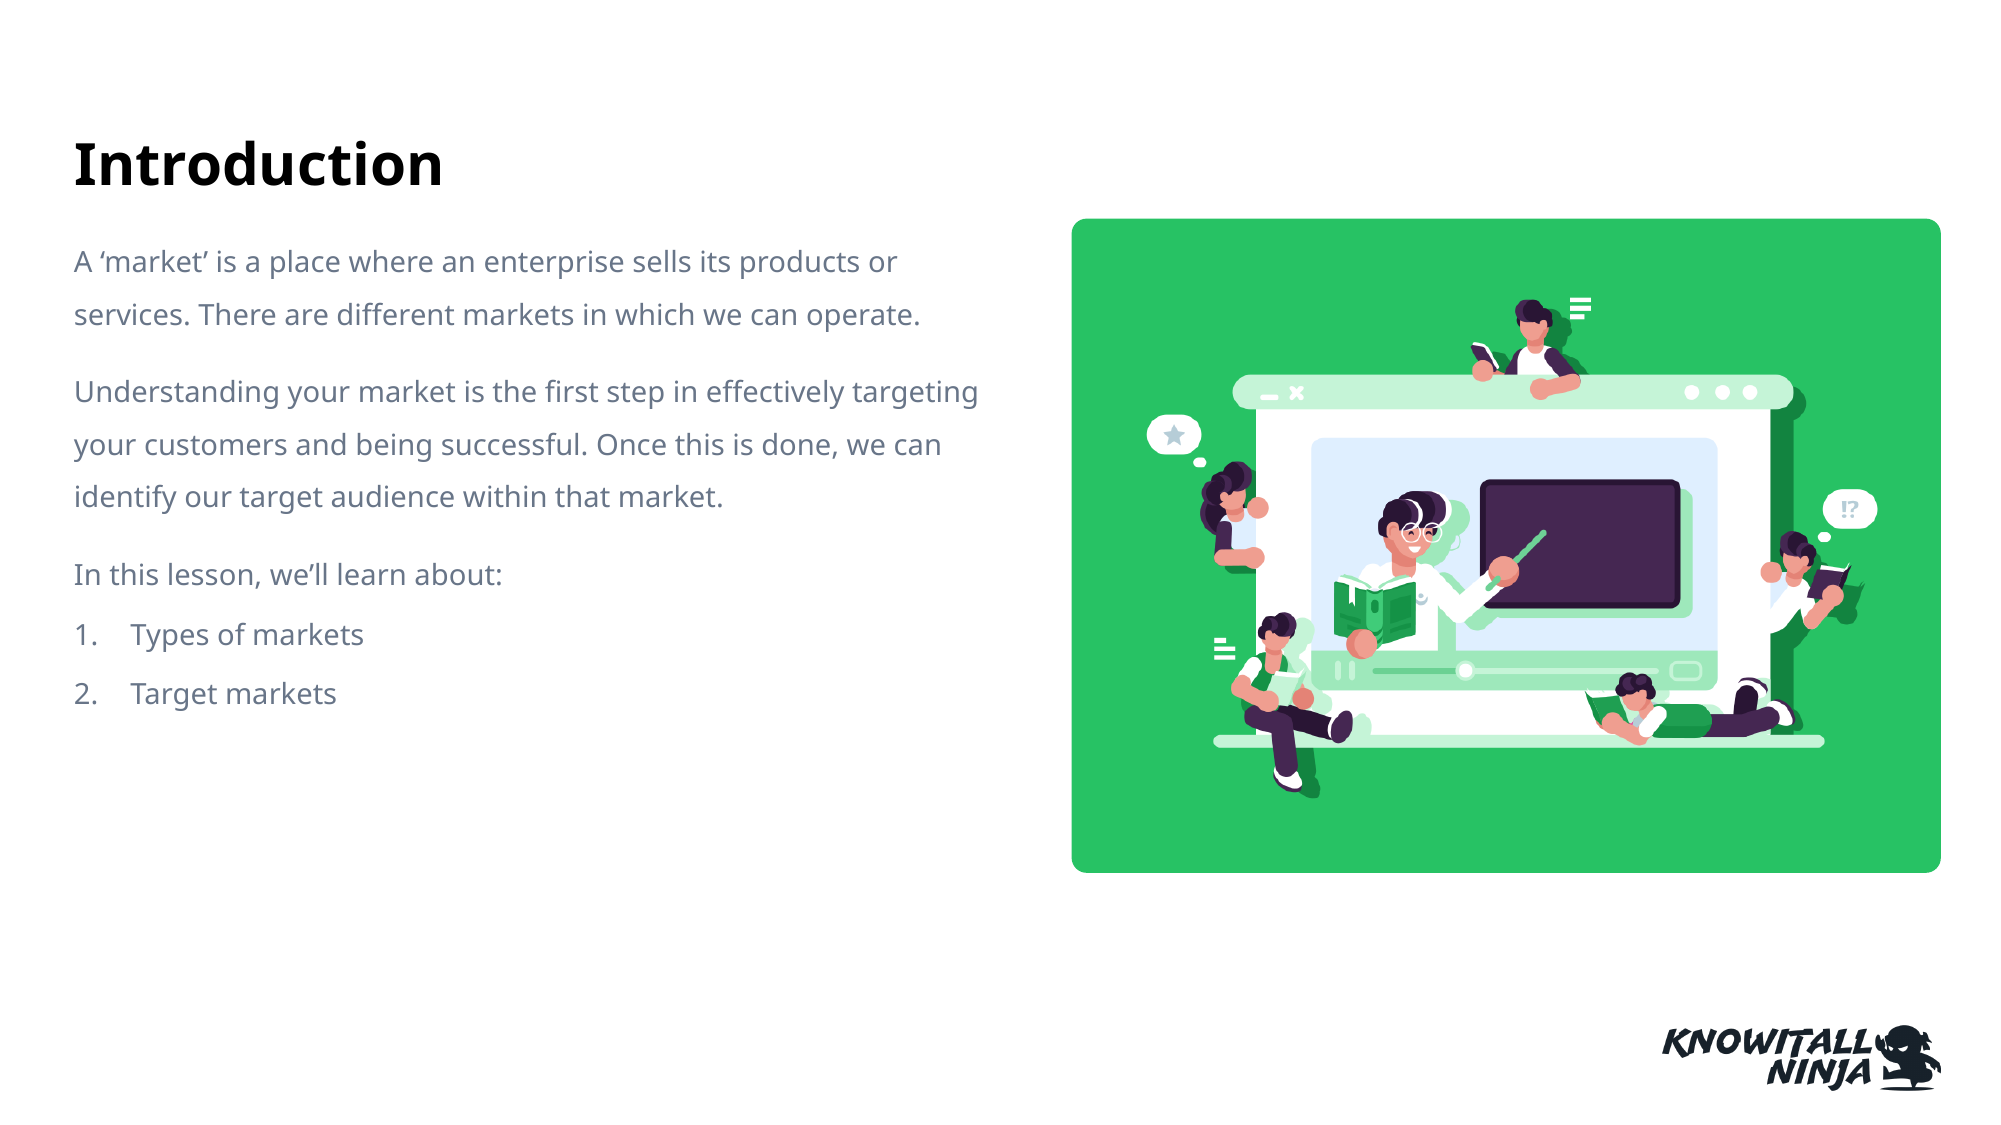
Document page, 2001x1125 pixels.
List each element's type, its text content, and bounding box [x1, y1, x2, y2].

list A ‘market’ is a place where an enterprise sells its products or services. There are different markets in which we can operate. Understanding your market is the first step in effectively targeting your customers and being successful. Once this is done, we can identify our target audience within that market. In this lesson, we’ll learn about: Types of markets Target markets [59, 218, 1000, 1091]
picture [1662, 1025, 1941, 1091]
picture [1071, 218, 1942, 874]
title Introduction [59, 117, 1000, 206]
